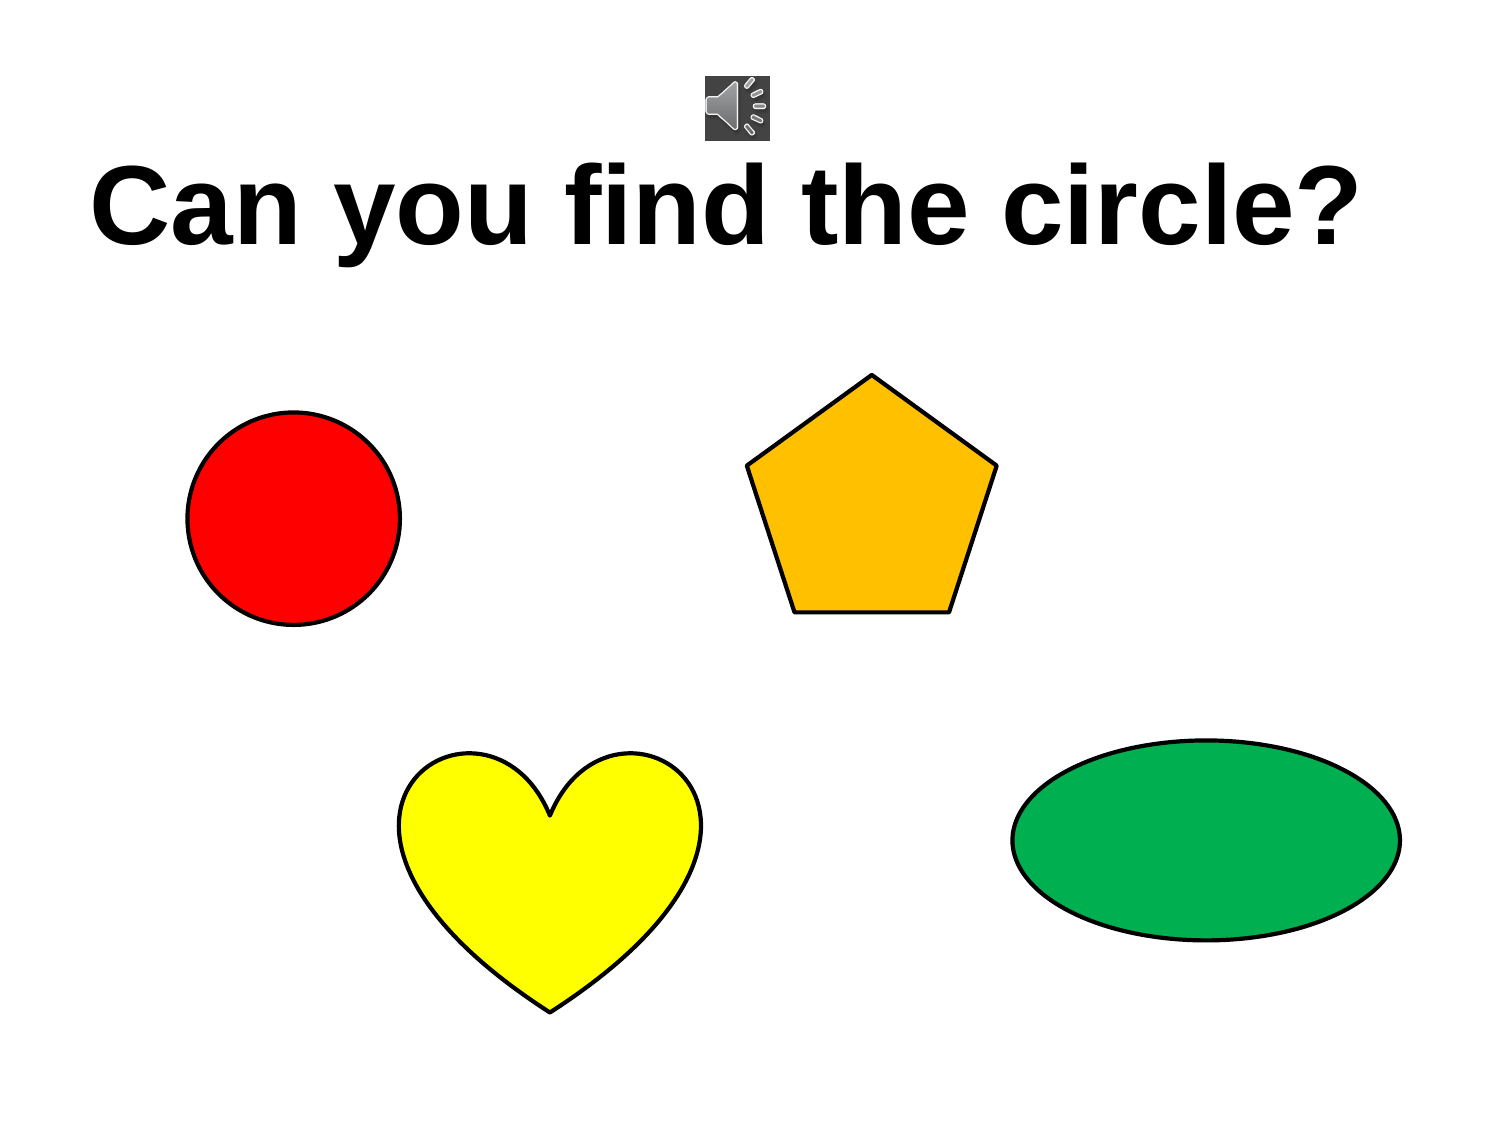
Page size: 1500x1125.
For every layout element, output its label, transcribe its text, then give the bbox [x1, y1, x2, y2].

picture [703, 74, 772, 142]
text_box [185, 410, 403, 628]
text_box [396, 751, 704, 1015]
text_box [1010, 738, 1403, 943]
text_box Can you find the circle? [75, 124, 1400, 275]
text_box [744, 373, 999, 615]
